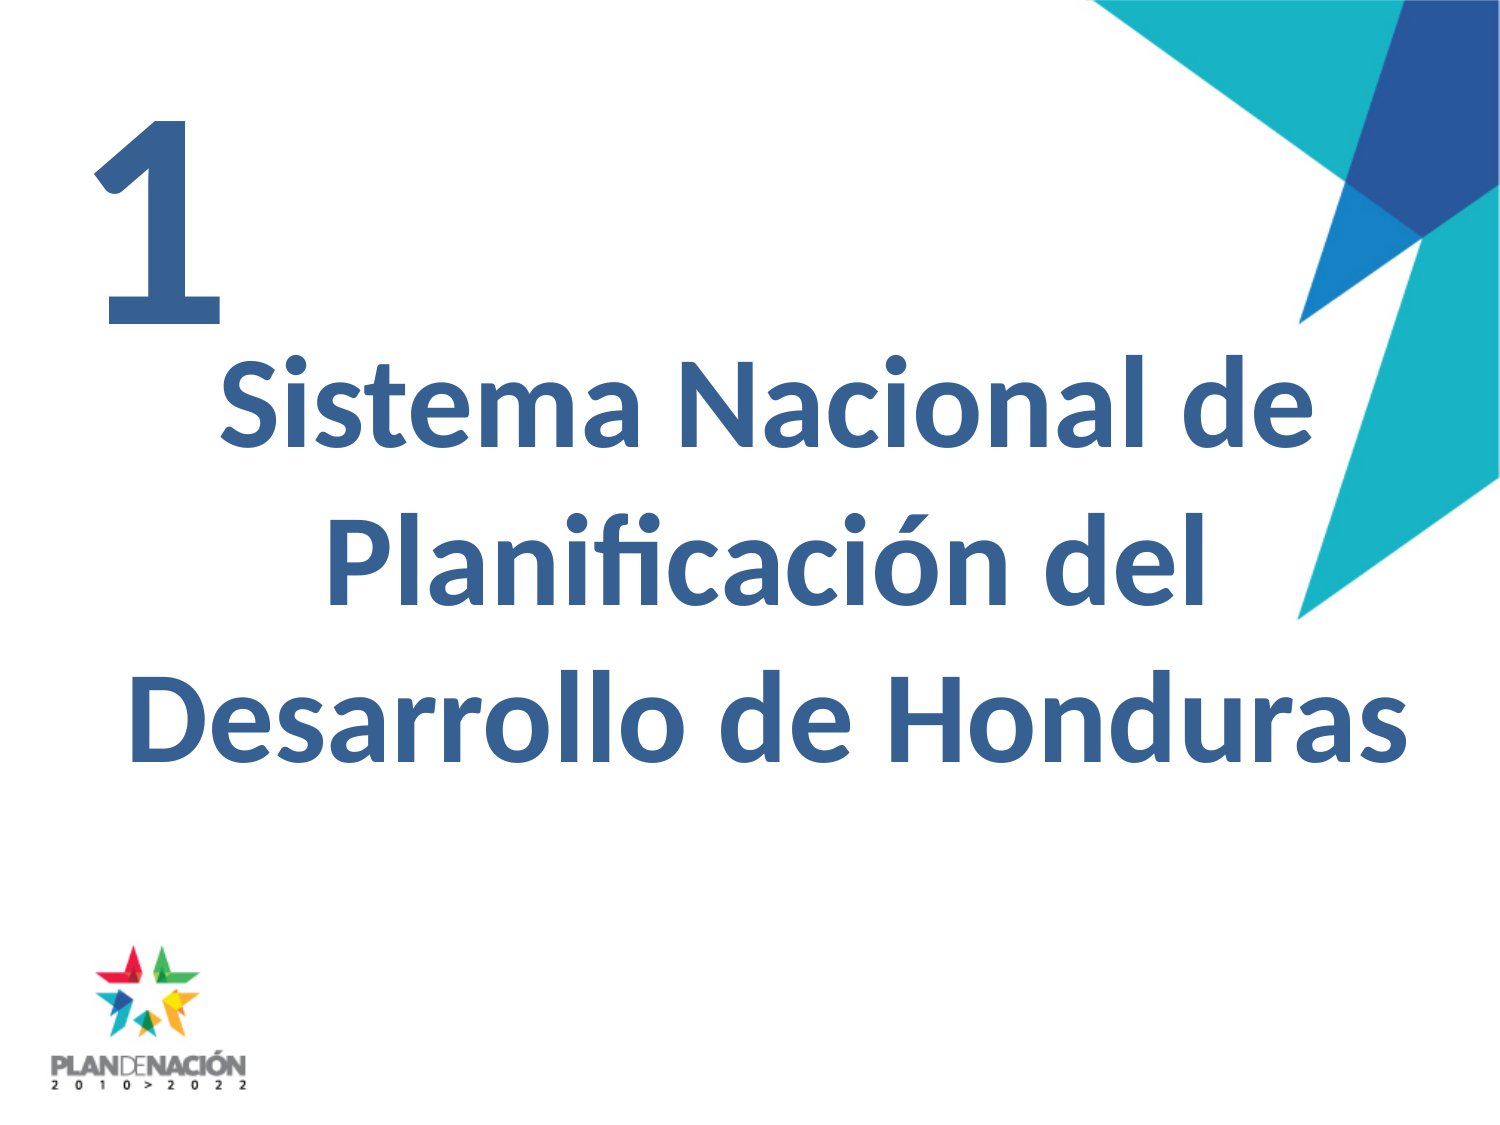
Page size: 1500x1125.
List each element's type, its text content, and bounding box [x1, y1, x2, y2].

picture [0, 0, 1500, 1125]
text_box 1 [58, 5, 247, 395]
text_box Sistema Nacional de Planificación del Desarrollo de Honduras [35, 309, 1500, 797]
